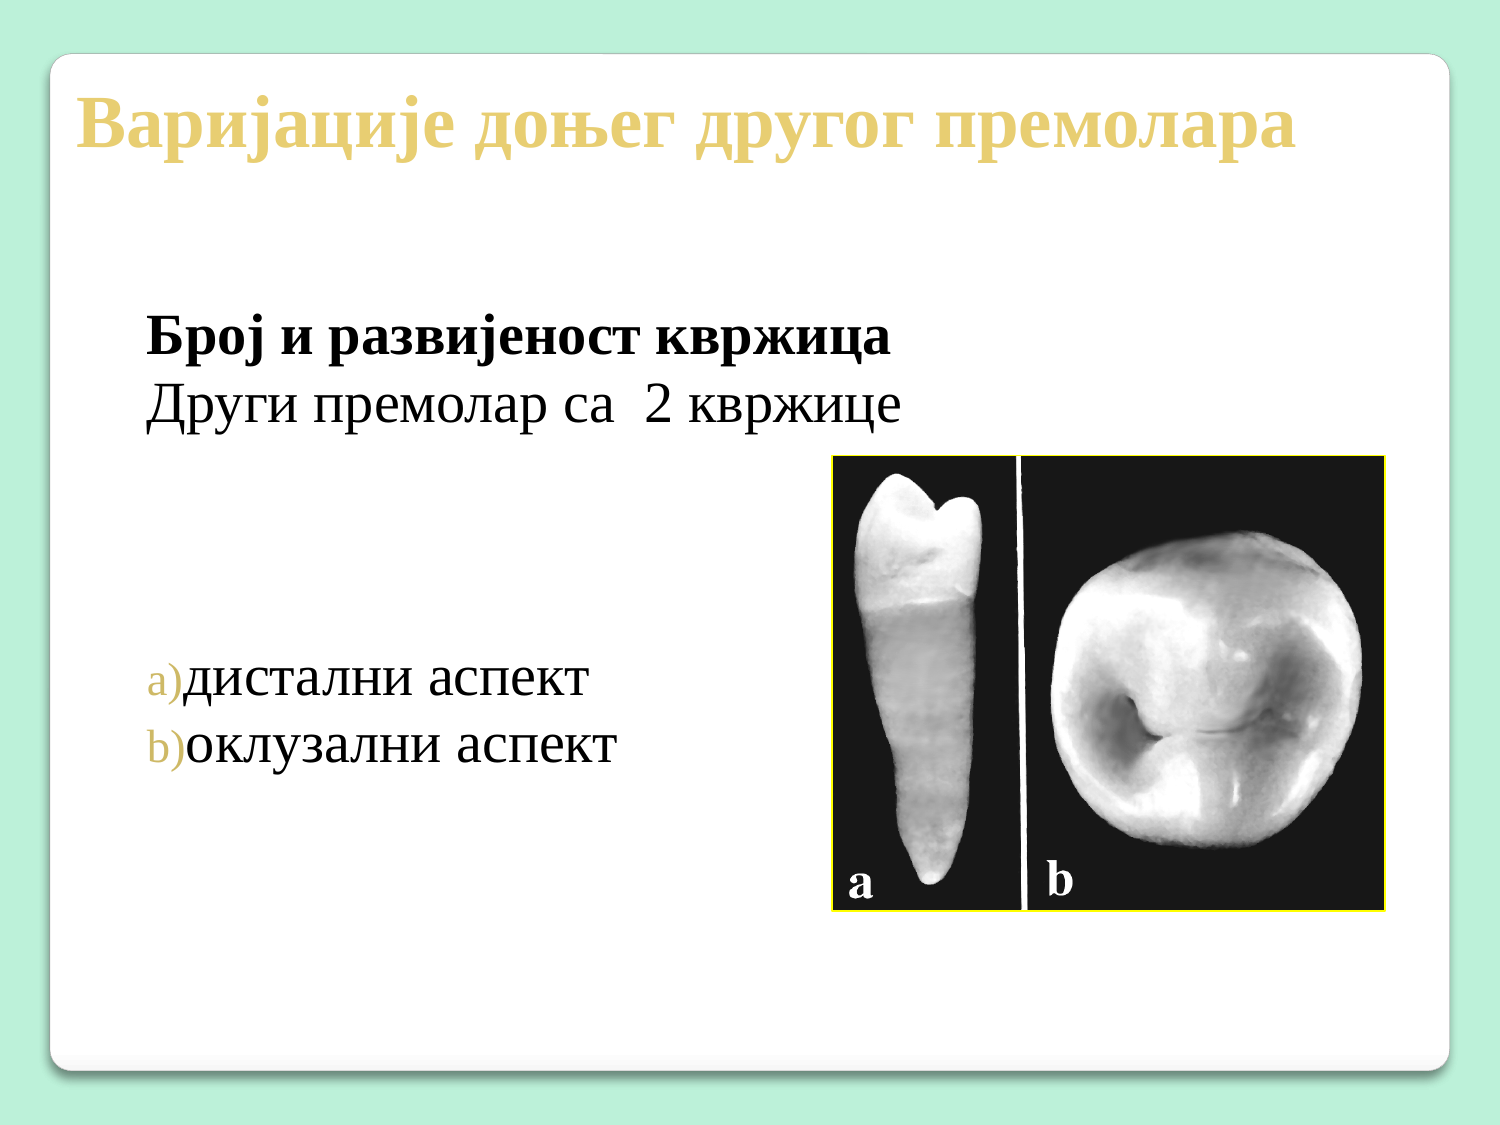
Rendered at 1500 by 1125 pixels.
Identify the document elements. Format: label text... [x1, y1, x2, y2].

list Број и развијеност квржица Други премолар са 2 квржице дистални аспект оклузални аспект [135, 298, 1237, 816]
text_box Варијације доњег другог премолара [64, 66, 1408, 239]
picture [832, 455, 1385, 911]
